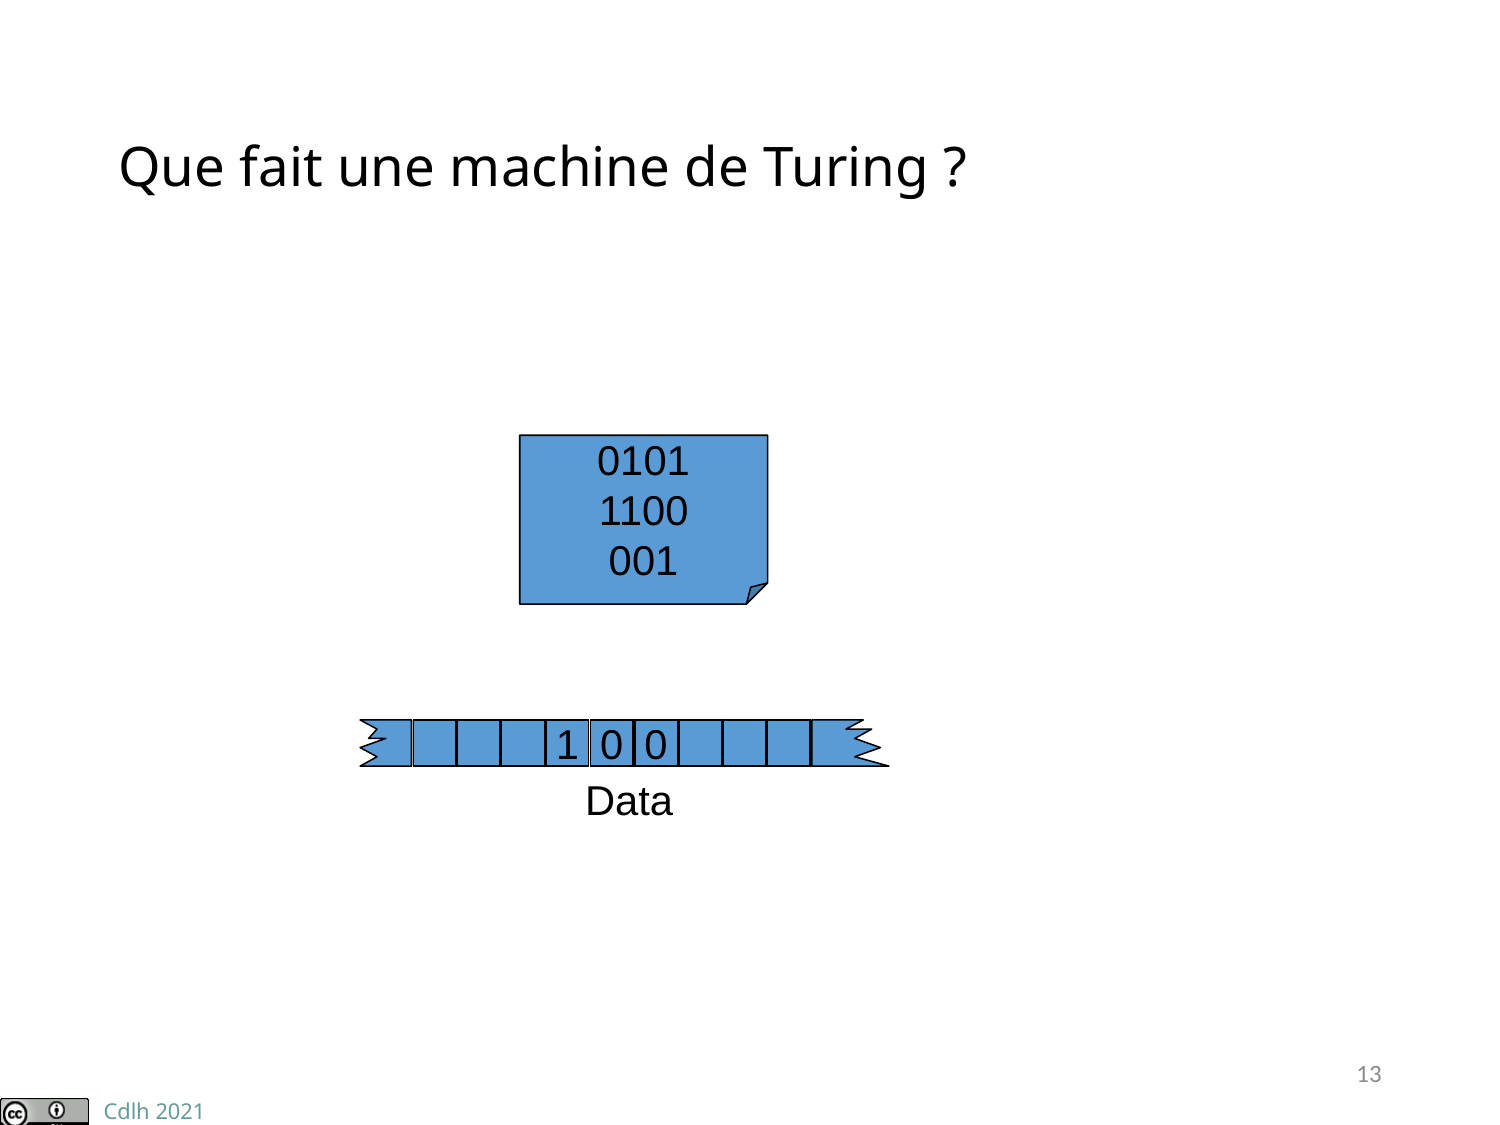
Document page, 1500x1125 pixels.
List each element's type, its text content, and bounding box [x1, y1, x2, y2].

text_box [767, 719, 811, 767]
text_box [457, 719, 501, 767]
text_box Data [570, 766, 745, 831]
text_box 1 [546, 719, 589, 767]
text_box [360, 719, 412, 767]
text_box 0 [590, 719, 634, 766]
text_box [723, 719, 766, 767]
text_box 0101 1100 001 [519, 435, 768, 605]
picture [0, 1098, 89, 1125]
title Que fait une machine de Turing ? [103, 59, 1397, 278]
text_box [811, 719, 889, 767]
slide_number 13 [1059, 1042, 1397, 1103]
text_box [413, 719, 456, 767]
text_box 0 [634, 719, 678, 766]
text_box [501, 719, 545, 767]
text_box [678, 719, 722, 766]
